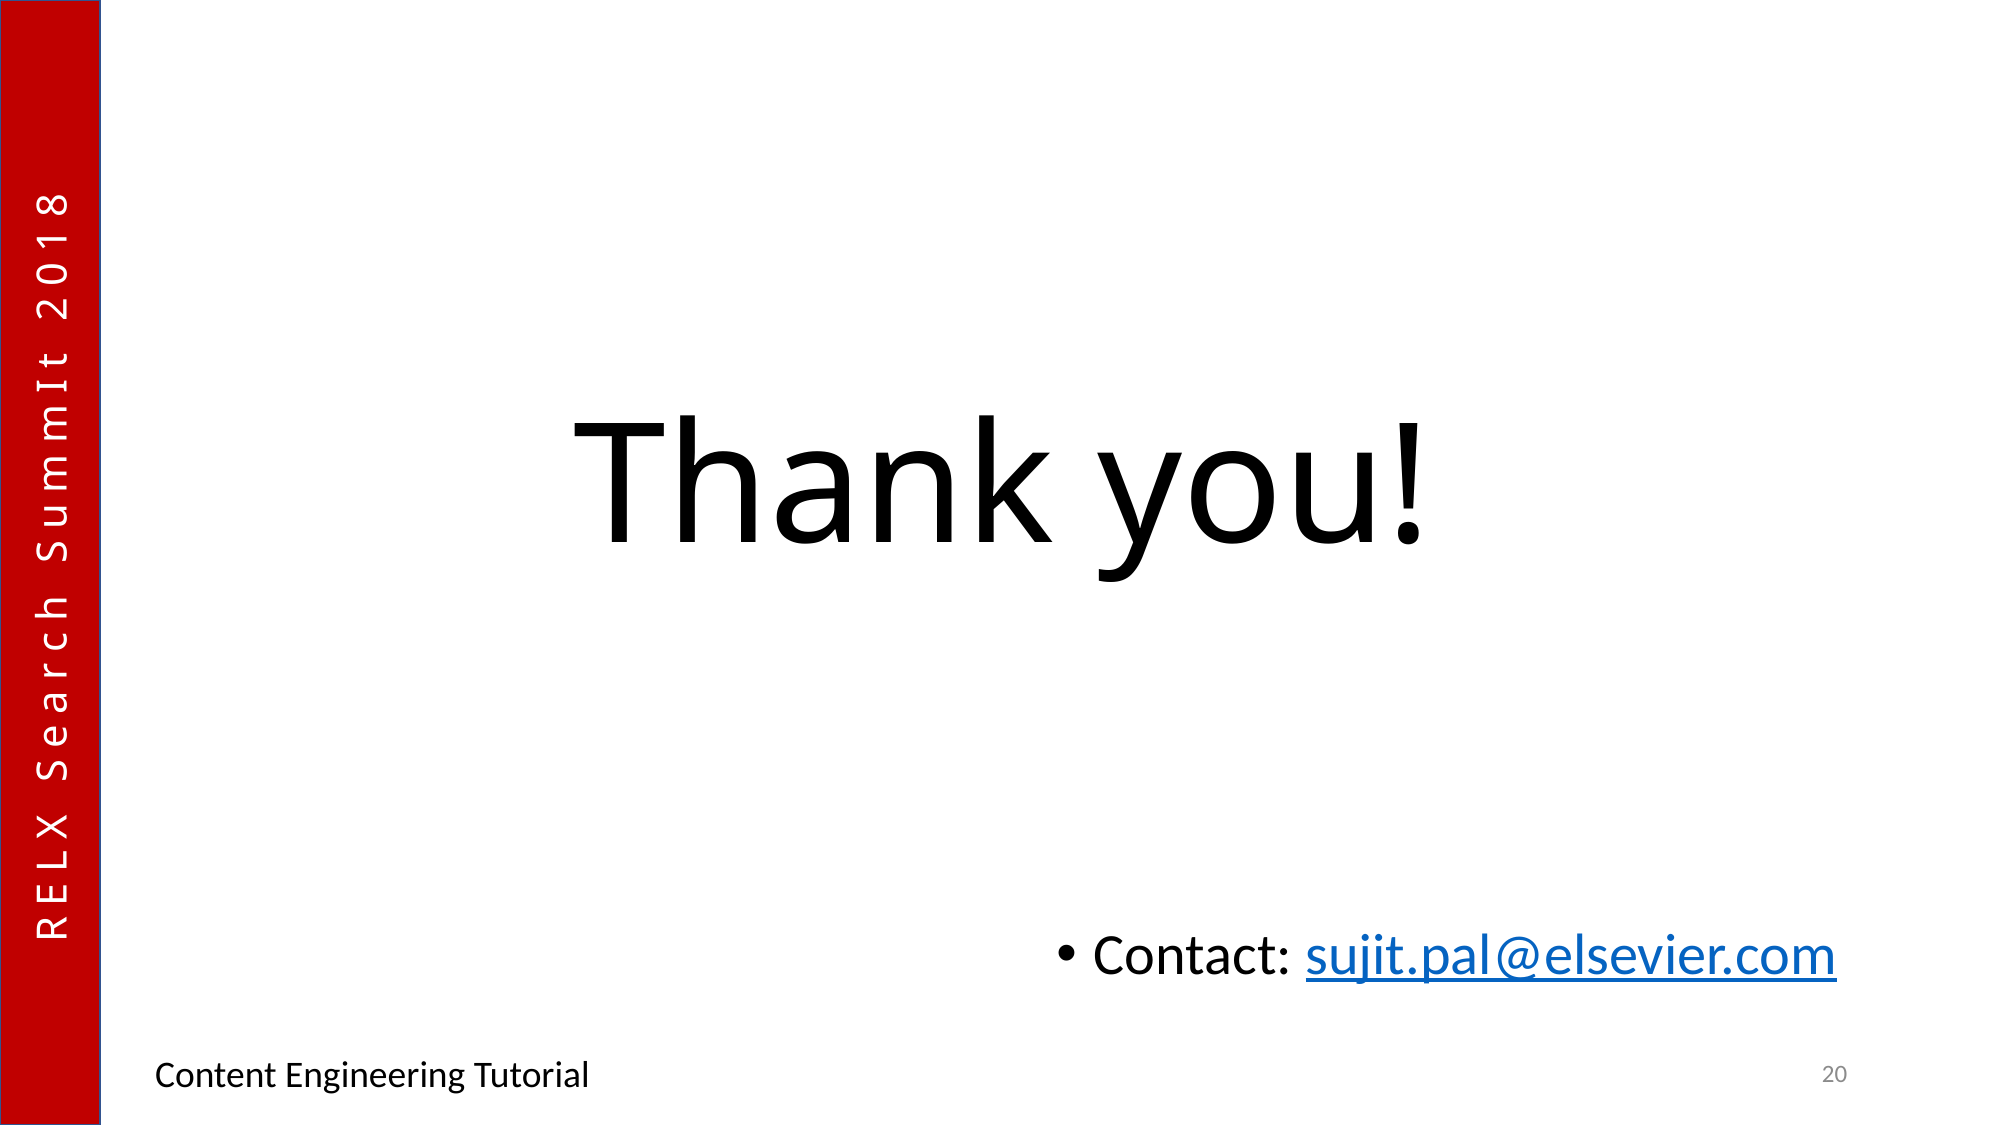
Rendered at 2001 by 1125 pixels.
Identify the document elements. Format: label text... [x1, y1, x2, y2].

list Contact: sujit.pal@elsevier.com [140, 916, 1866, 1014]
slide_number 20 [1412, 1042, 1863, 1103]
text_box Thank you! [140, 379, 1866, 597]
footer Content Engineering Tutorial [140, 1042, 816, 1103]
